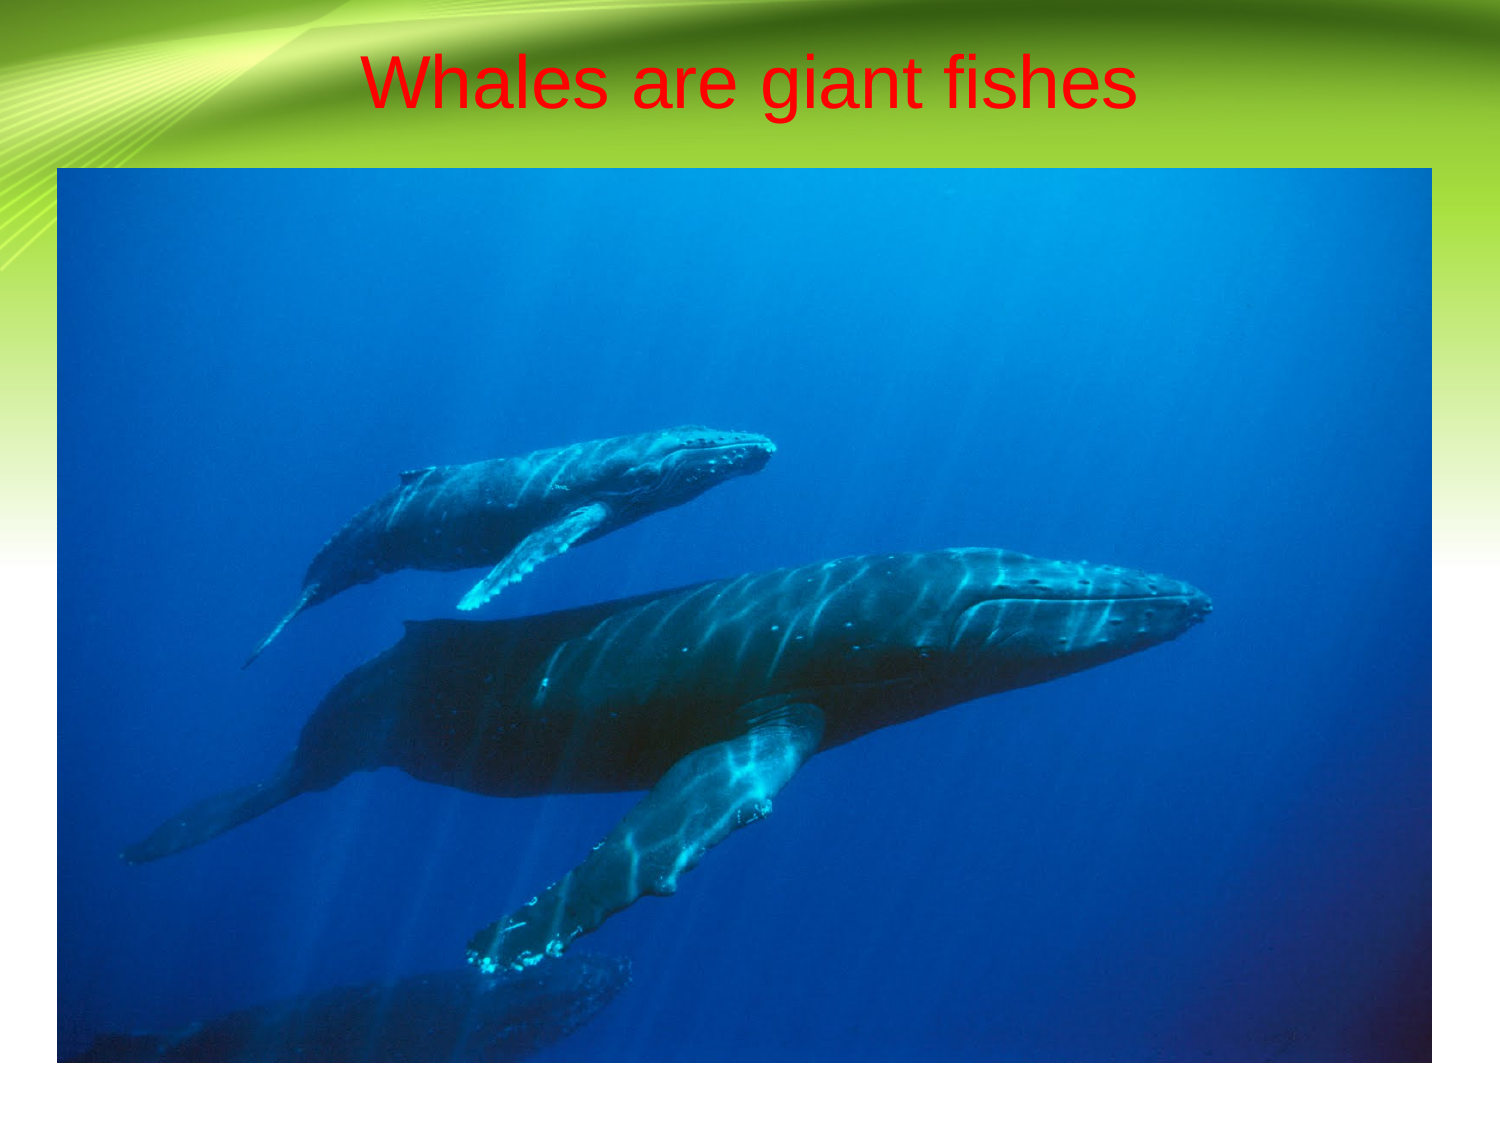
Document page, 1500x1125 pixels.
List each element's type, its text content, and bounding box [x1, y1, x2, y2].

title Whales are giant fishes [74, 30, 1426, 127]
picture [0, 0, 1500, 1125]
